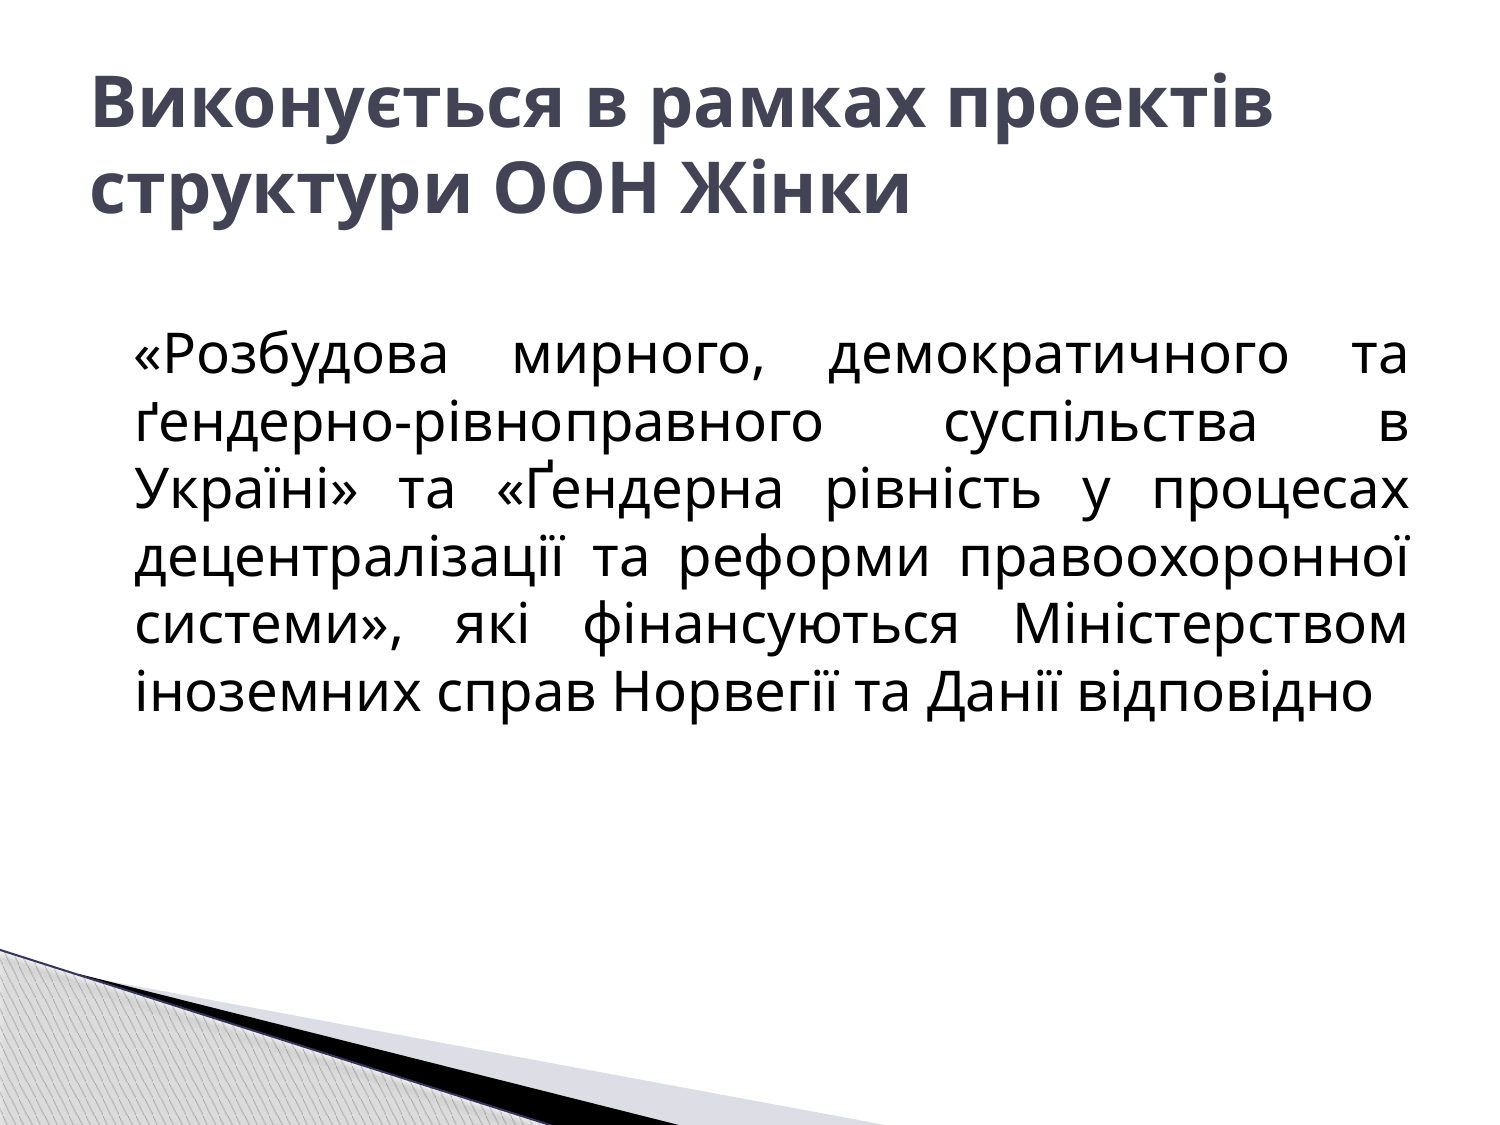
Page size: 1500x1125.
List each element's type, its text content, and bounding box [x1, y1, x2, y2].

title Виконується в рамках проектів структури ООН Жінки [75, 24, 1425, 258]
list «Розбудова мирного, демократичного та ґендерно-рівноправного суспільства в Україні» та «Ґендерна рівність у процесах децентралізації та реформи правоохоронної системи», які фінансуються Міністерством іноземних справ Норвегії та Данії відповідно [75, 258, 1425, 1010]
